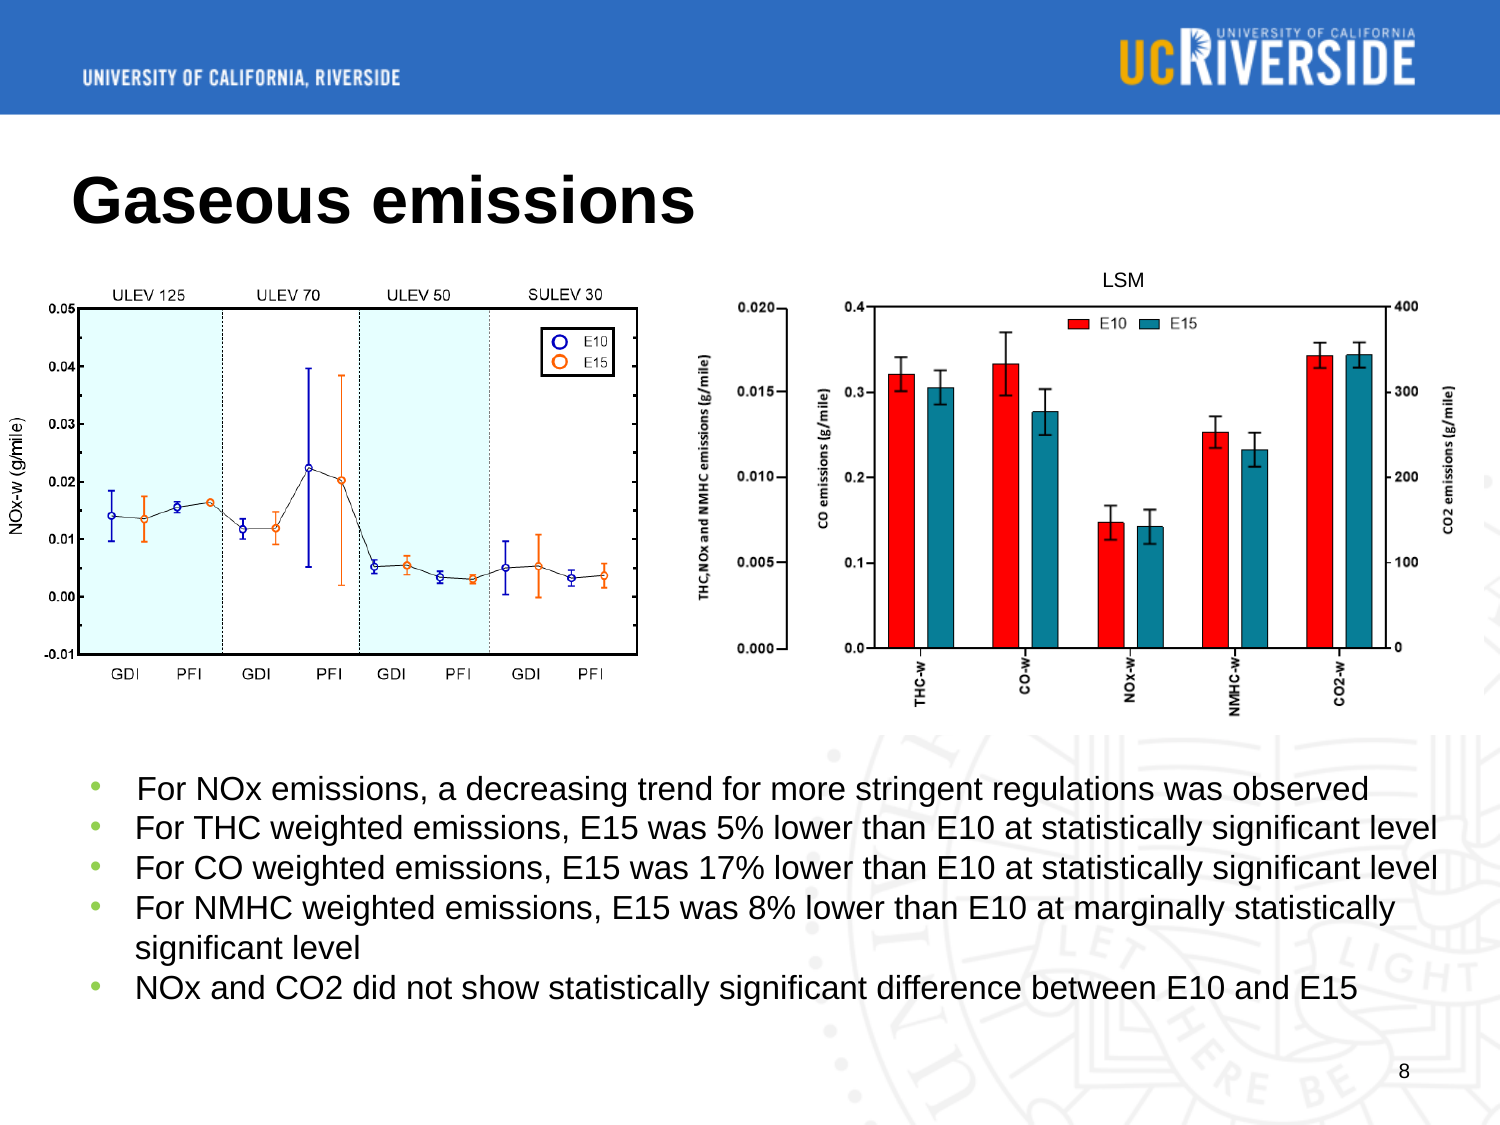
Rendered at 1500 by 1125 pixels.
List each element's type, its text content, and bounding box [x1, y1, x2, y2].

slide_number 8 [1074, 1054, 1425, 1100]
text_box For NOx emissions, a decreasing trend for more stringent regulations was observed For THC weighted emissions, E15 was 5% lower than E10 at statistically significant level For CO weighted emissions, E15 was 17% lower than E10 at statistically significant level For NMHC weighted emissions, E15 was 8% lower than E10 at marginally statistically significant level NOx and CO2 did not show statistically significant difference between E10 and E15 [75, 759, 1500, 1054]
picture [0, 0, 1500, 1125]
title Gaseous emissions [56, 57, 1407, 245]
